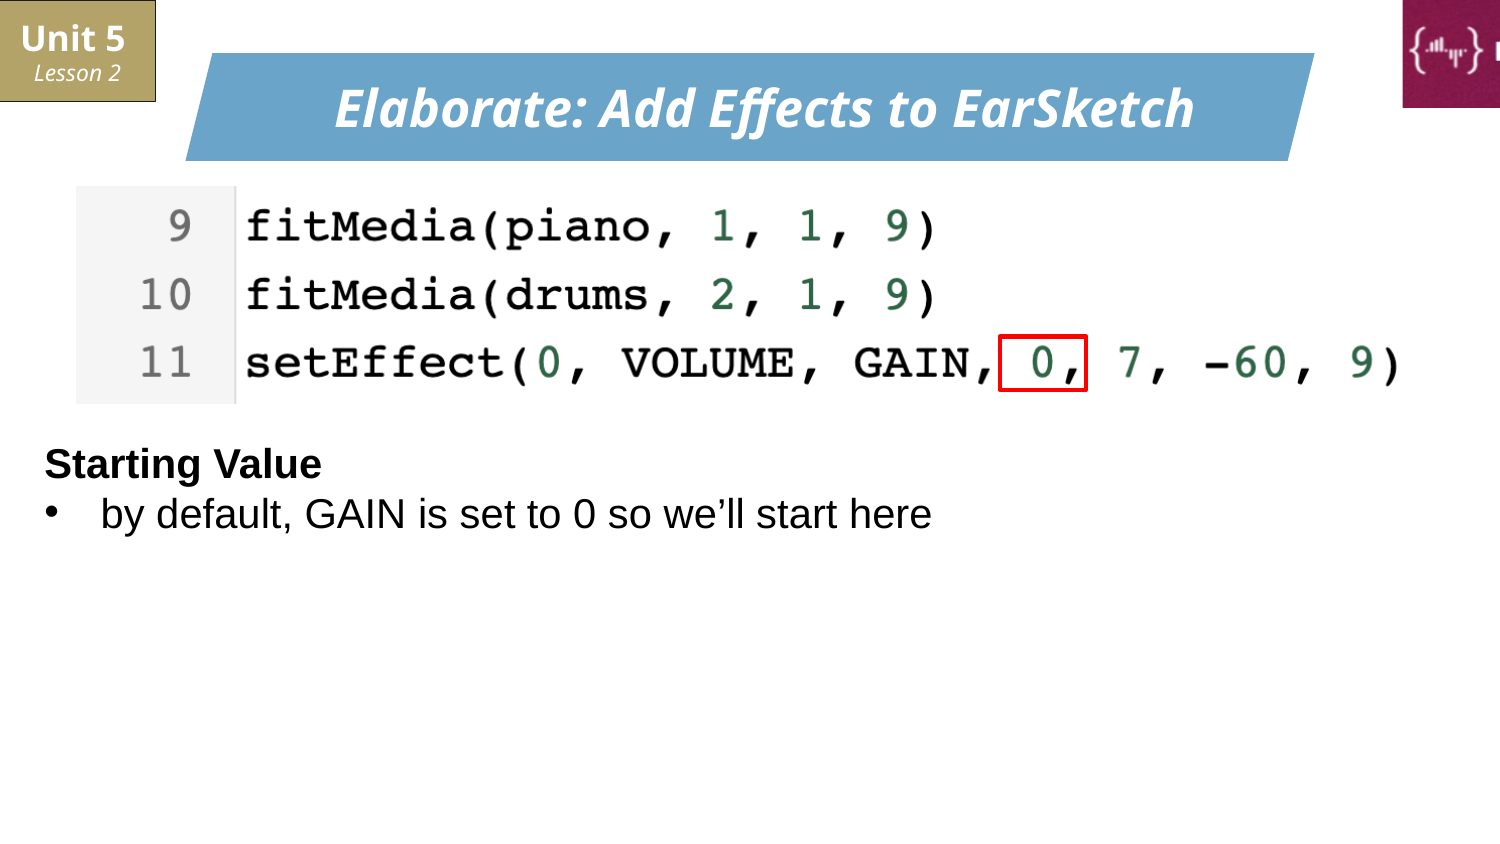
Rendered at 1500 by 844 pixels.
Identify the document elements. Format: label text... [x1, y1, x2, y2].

text_box Starting Value by default, GAIN is set to 0 so we’ll start here [29, 421, 1236, 709]
title Elaborate: Add Effects to EarSketch [236, 60, 1295, 155]
text_box Unit 5 Lesson 2 [0, 0, 156, 102]
picture [76, 185, 1423, 404]
text_box [185, 53, 1315, 161]
picture [1402, 0, 1500, 108]
